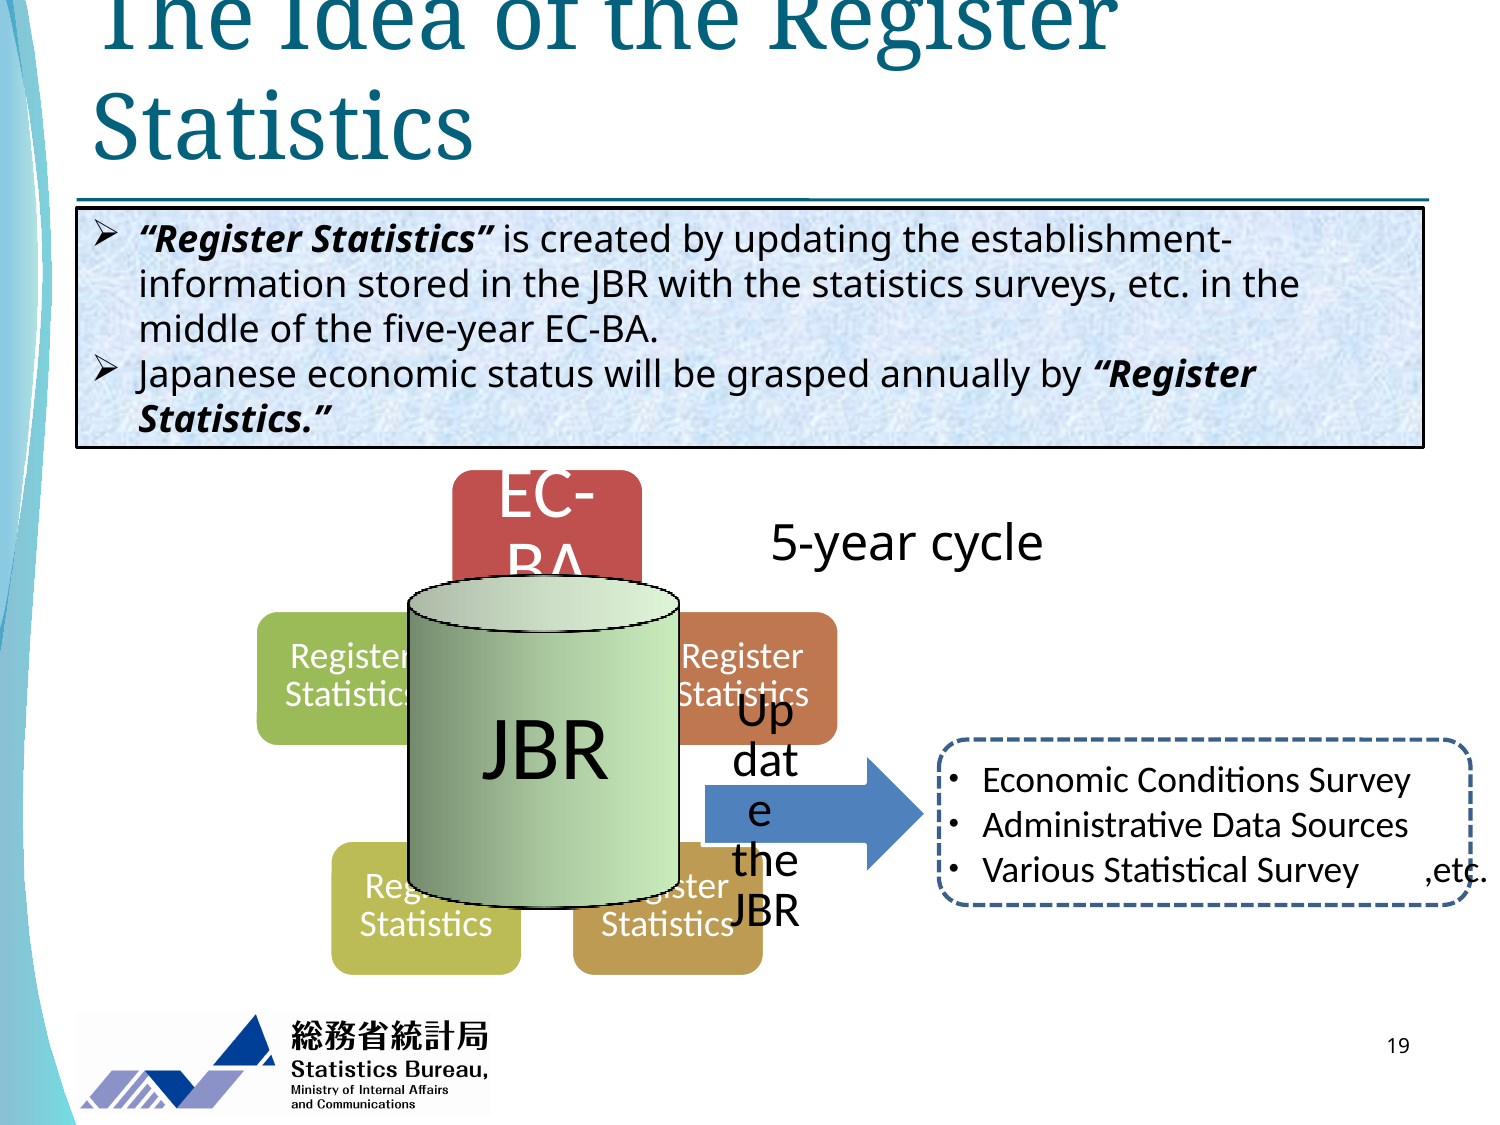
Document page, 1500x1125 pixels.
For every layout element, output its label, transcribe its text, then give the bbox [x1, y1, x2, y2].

slide_number 19 [1074, 1024, 1426, 1101]
text_box 5-year cycle [940, 503, 1061, 579]
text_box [159, 467, 936, 1017]
text_box “Register Statistics” is created by updating the establishment-information stored in the JBR with the statistics surveys, etc. in the middle of the five-year EC-BA. Japanese economic status will be grasped annually by “Register Statistics.” [76, 208, 1424, 448]
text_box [702, 751, 928, 877]
text_box [948, 898, 1462, 905]
text_box ・Economic Conditions Survey ・Administrative Data Sources ・Various Statistical Survey ,etc. [940, 747, 1500, 898]
text_box [947, 739, 1462, 747]
picture [76, 1012, 491, 1115]
title The Idea of the Register Statistics [76, 0, 1427, 186]
picture [407, 574, 680, 911]
